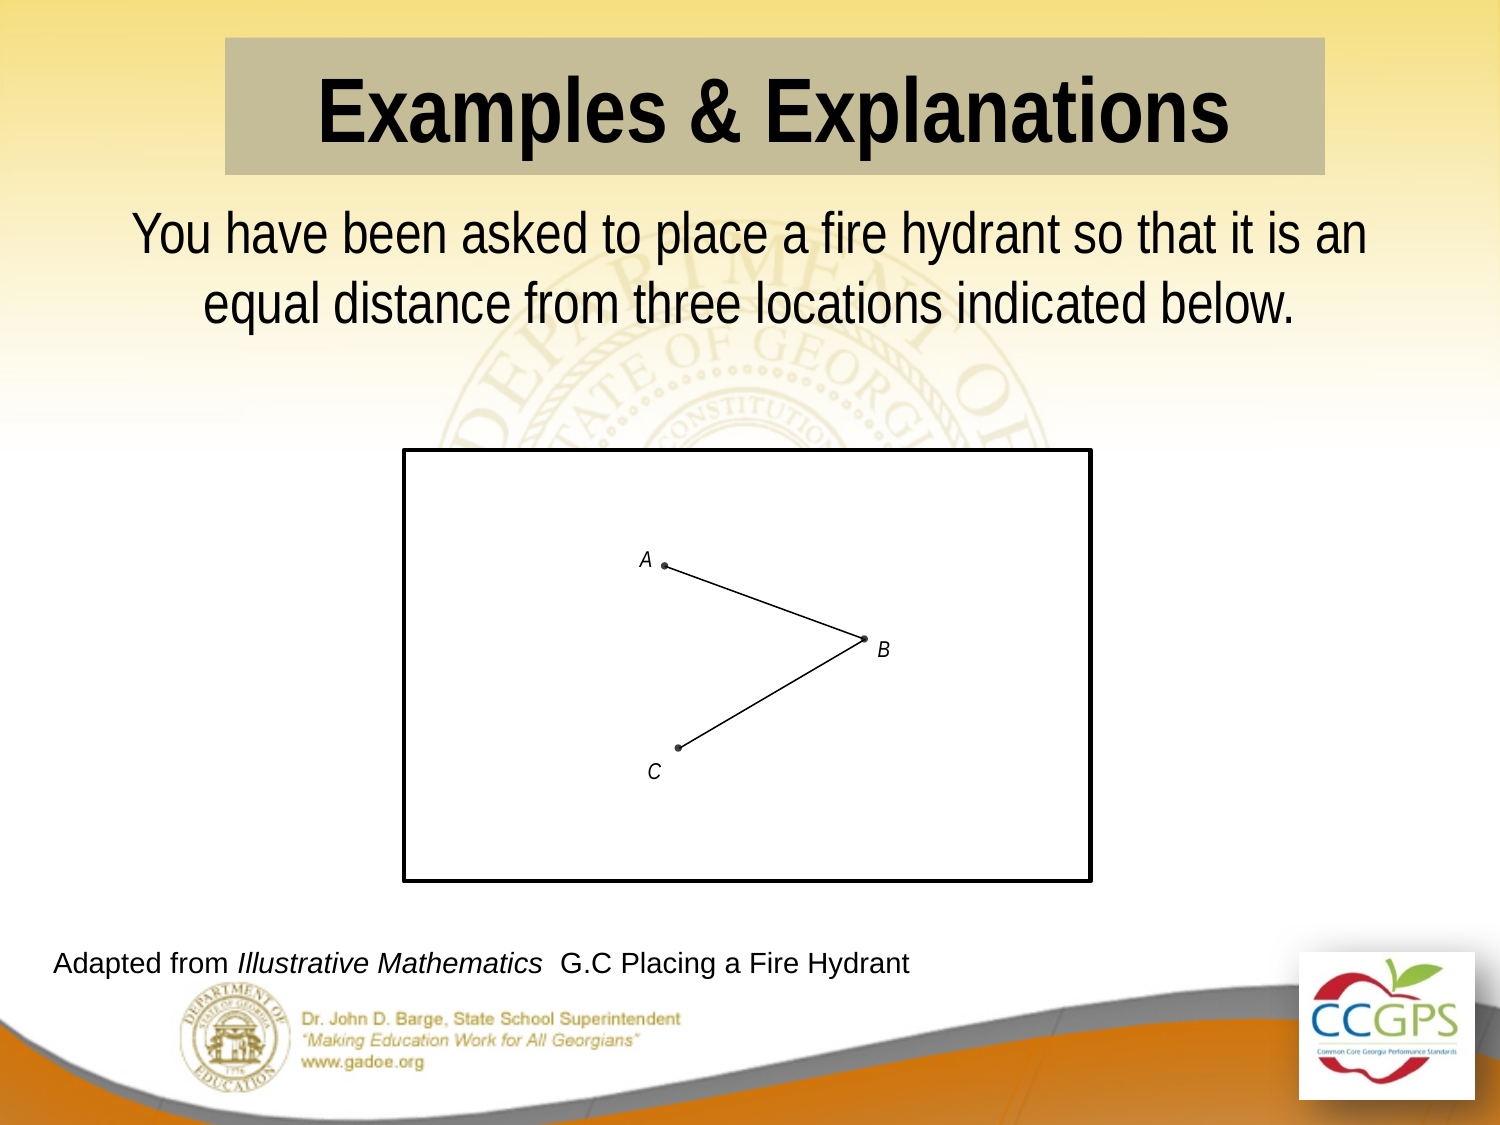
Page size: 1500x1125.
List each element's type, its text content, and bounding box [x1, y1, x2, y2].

text_box Adapted from Illustrative Mathematics G.C Placing a Fire Hydrant [38, 937, 926, 988]
picture [0, 0, 1500, 1125]
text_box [403, 449, 1091, 882]
title Examples & Explanations [224, 37, 1326, 176]
subtitle You have been asked to place a fire hydrant so that it is an equal distance from three locations indicated below. [74, 187, 1426, 388]
